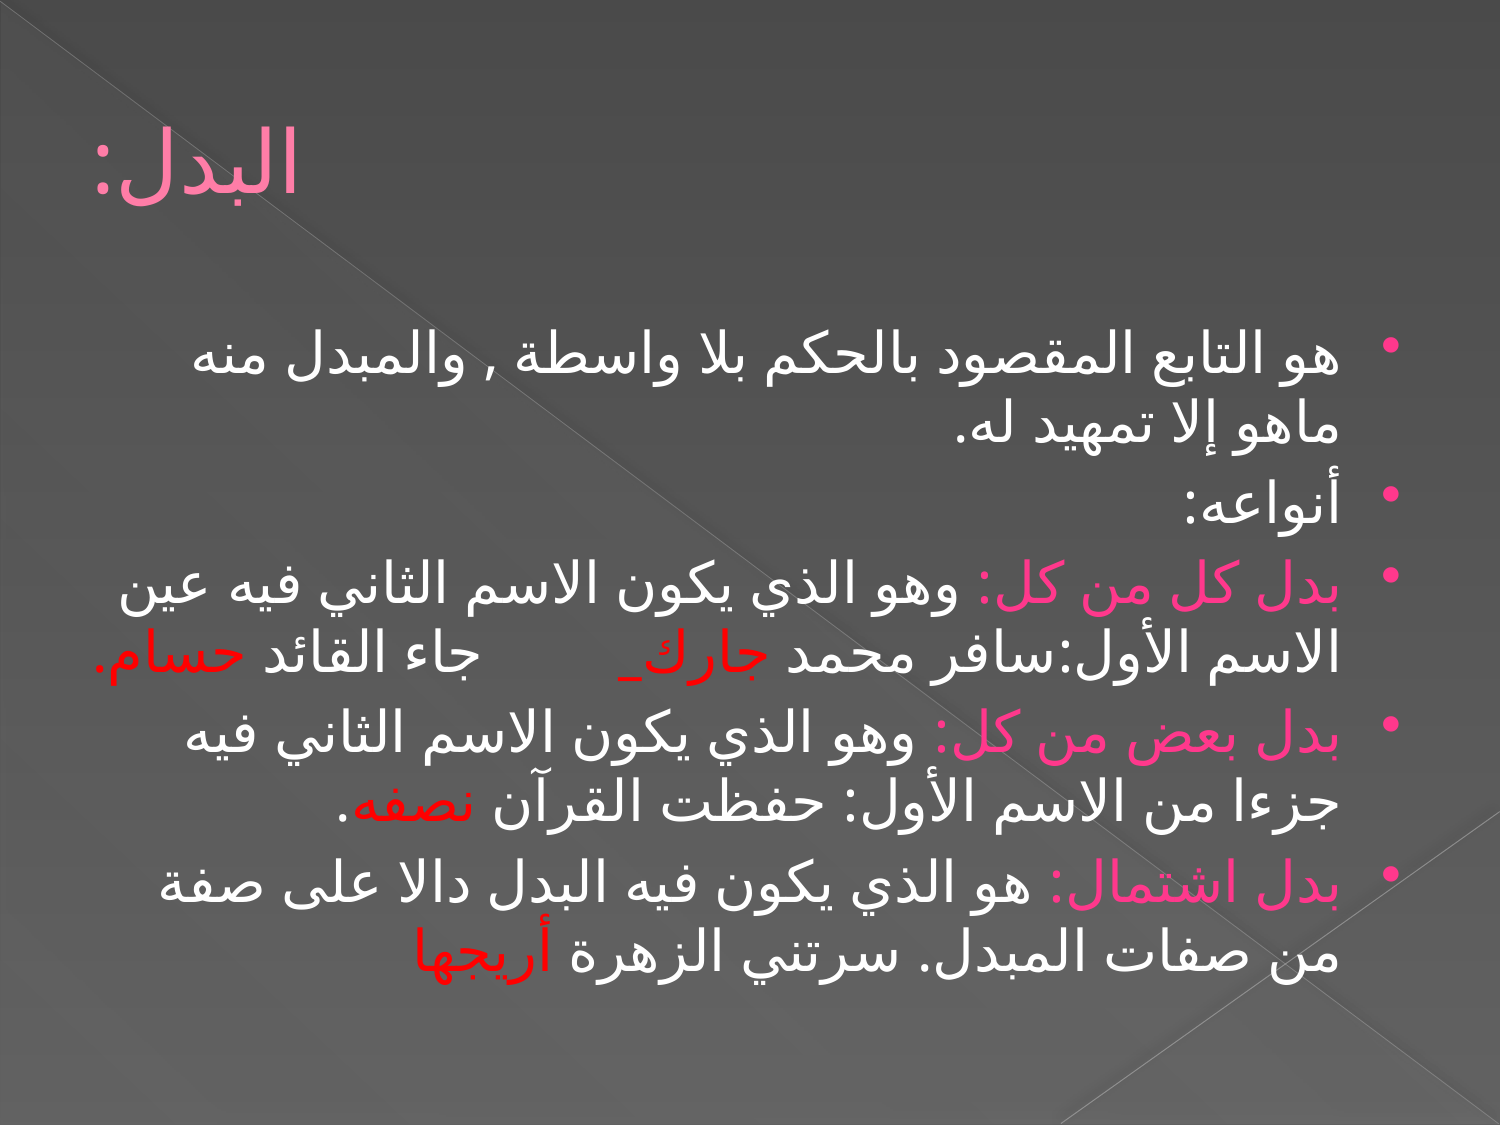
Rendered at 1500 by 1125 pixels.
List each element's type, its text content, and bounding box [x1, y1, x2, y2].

title البدل: [75, 43, 1425, 274]
list هو التابع المقصود بالحكم بلا واسطة , والمبدل منه ماهو إلا تمهيد له. أنواعه: بدل كل من كل: وهو الذي يكون الاسم الثاني فيه عين الاسم الأول:سافر محمد جارك_ جاء القائد حسام. بدل بعض من كل: وهو الذي يكون الاسم الثاني فيه جزءا من الاسم الأول: حفظت القرآن نصفه. بدل اشتمال: هو الذي يكون فيه البدل دالا على صفة من صفات المبدل. سرتني الزهرة أريجها [75, 308, 1425, 1059]
